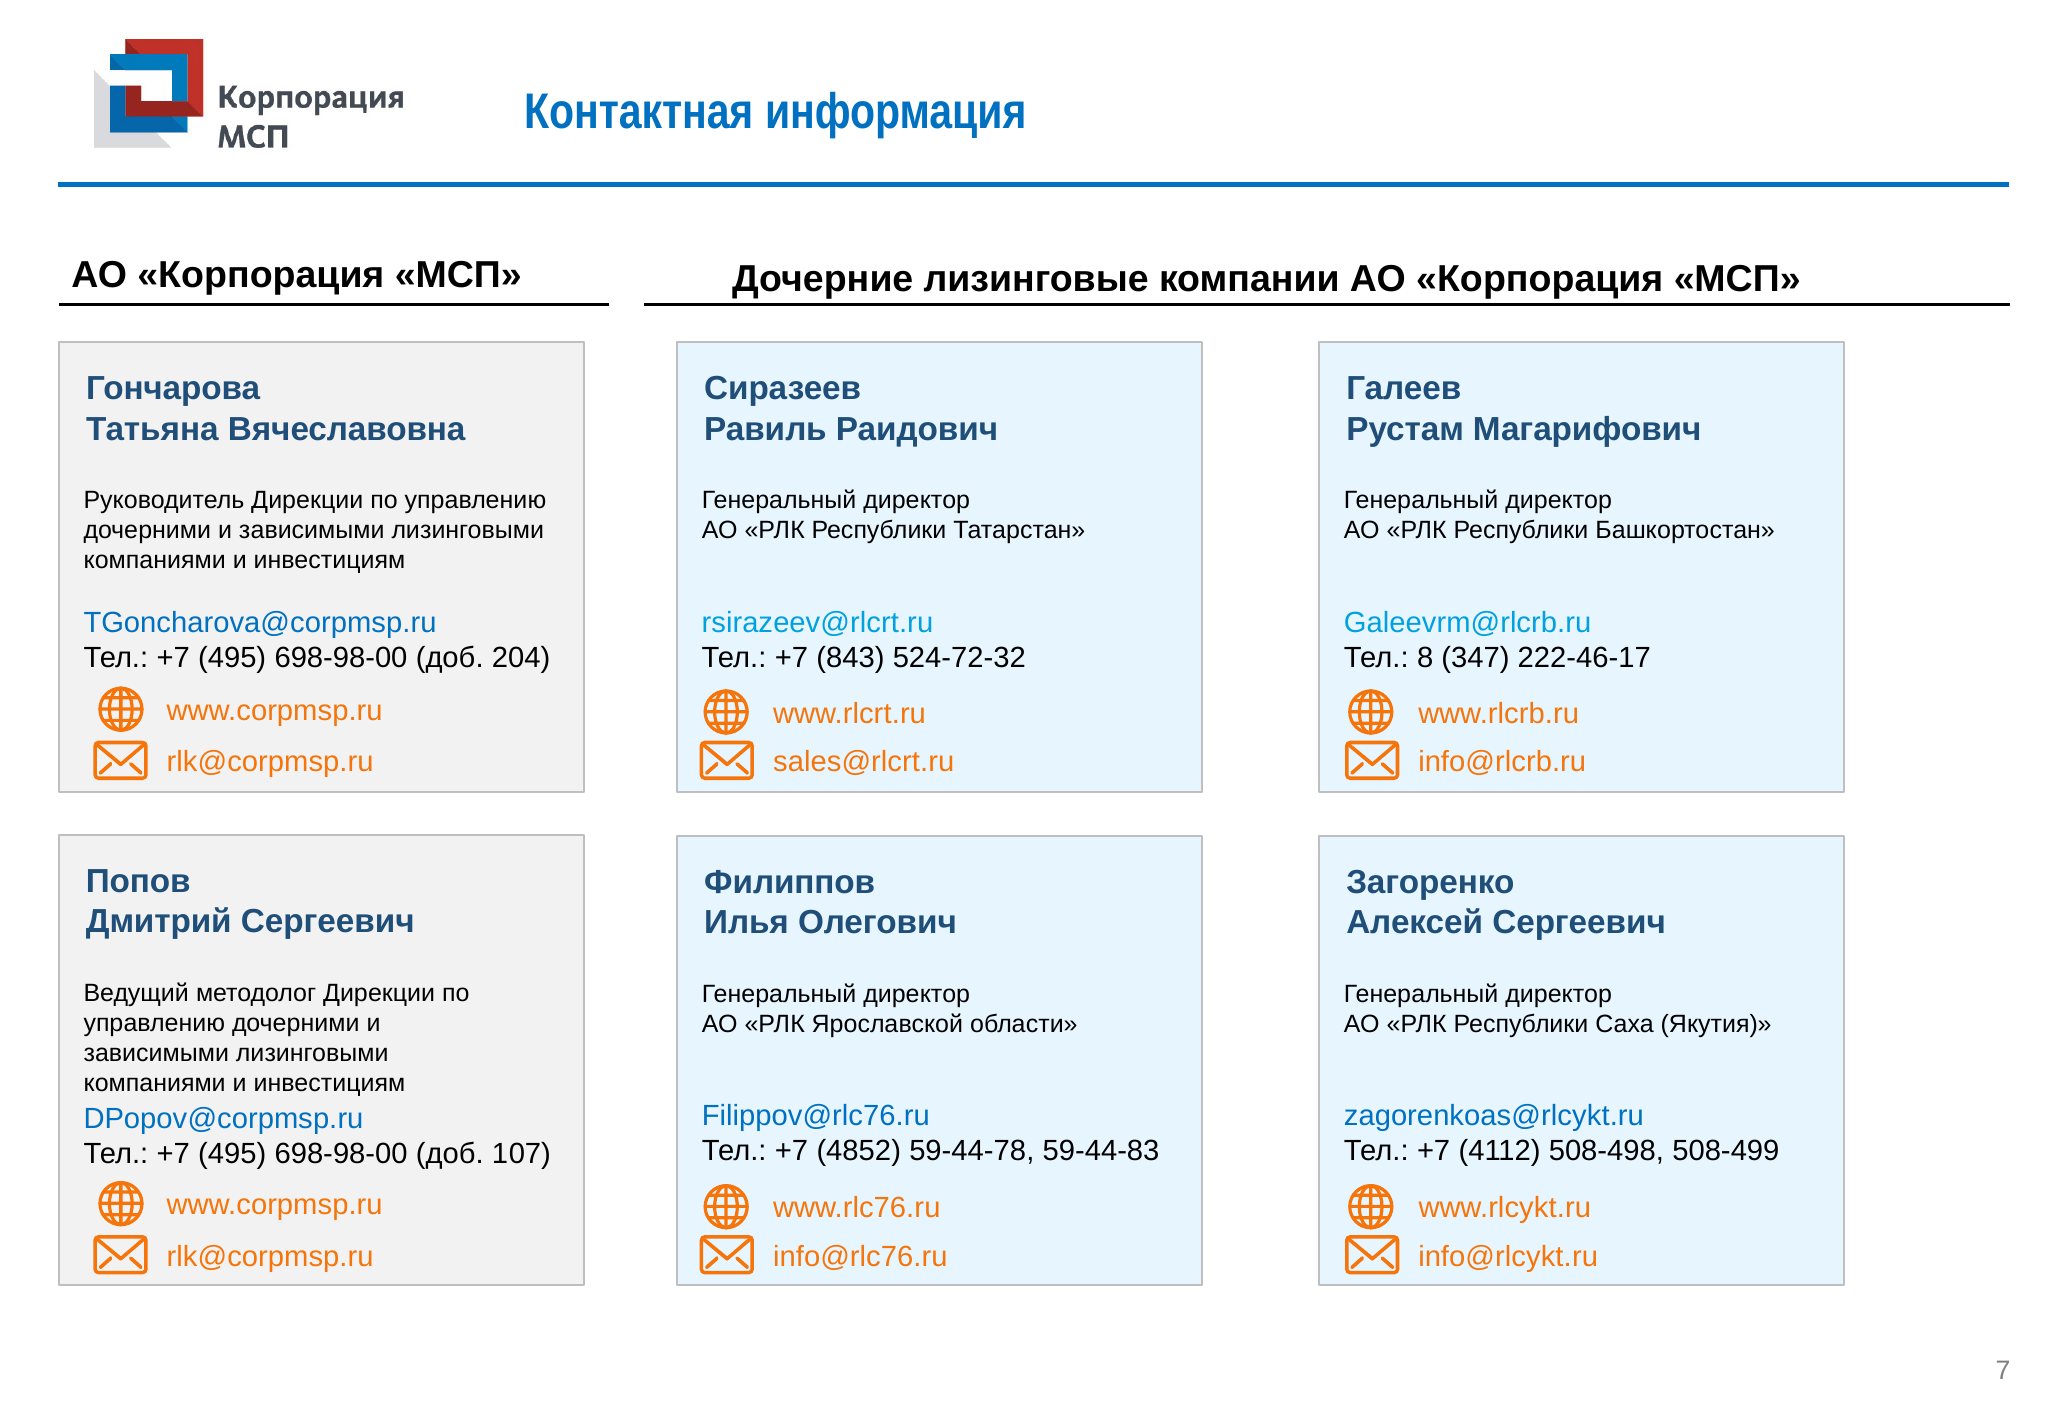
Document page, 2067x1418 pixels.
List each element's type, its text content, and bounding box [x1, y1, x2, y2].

text_box [57, 340, 586, 794]
text_box Филиппов Илья Олегович [689, 852, 1203, 940]
text_box sales@rlcrt.ru [758, 735, 1097, 785]
text_box [56, 833, 586, 1287]
text_box rlk@corpmsp.ru [151, 1229, 491, 1280]
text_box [1347, 689, 1394, 735]
text_box info@rlc76.ru [758, 1229, 1097, 1280]
text_box TGoncharova@corpmsp.ru Тел.: +7 (495) 698-98-00 (доб. 204) [68, 595, 580, 681]
text_box Сиразеев Равиль Раидович [689, 359, 1203, 446]
text_box [675, 340, 1204, 794]
text_box www.rlcrt.ru [758, 686, 1045, 735]
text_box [703, 689, 750, 735]
text_box [1317, 834, 1847, 1287]
text_box Генеральный директор АО «РЛК Ярославской области» [687, 940, 1203, 1045]
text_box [699, 1234, 755, 1275]
text_box zagorenkoas@rlcykt.ru Тел.: +7 (4112) 508-498, 508-499 [1329, 1089, 1813, 1174]
text_box www.rlcrb.ru [1403, 686, 1604, 735]
text_box Галеев Рустам Магарифович [1331, 359, 1845, 446]
text_box Генеральный директор АО «РЛК Республики Башкортостан» [1329, 446, 1845, 552]
text_box Galeevrm@rlcrb.ru Тел.: 8 (347) 222-46-17 [1329, 595, 1845, 681]
text_box Генеральный директор АО «РЛК Республики Татарстан» [687, 446, 1203, 552]
text_box Загоренко Алексей Сергеевич [1331, 852, 1845, 940]
text_box [675, 834, 1204, 1287]
text_box www.rlcykt.ru [1403, 1181, 1709, 1231]
text_box Filippov@rlc76.ru Тел.: +7 (4852) 59-44-78, 59-44-83 [687, 1089, 1194, 1174]
text_box Дочерние лизинговые компании АО «Корпорация «МСП» [717, 246, 1845, 303]
text_box Ведущий методолог Дирекции по управлению дочерними и зависимыми лизинговыми компаниями и инвестициям [68, 939, 497, 1104]
text_box Руководитель Дирекции по управлению дочерними и зависимыми лизинговыми компаниями и инвестициям [68, 446, 587, 581]
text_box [1347, 1183, 1394, 1230]
text_box Гончарова Татьяна Вячеславовна [71, 359, 588, 454]
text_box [98, 686, 144, 733]
text_box Попов Дмитрий Сергеевич [71, 852, 481, 939]
text_box АО «Корпорация «МСП» [56, 243, 1308, 303]
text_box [703, 1183, 750, 1230]
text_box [699, 740, 755, 781]
title Контактная информация [508, 50, 2054, 166]
text_box Генеральный директор АО «РЛК Республики Саха (Якутия)» [1329, 940, 1845, 1045]
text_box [1344, 1234, 1400, 1275]
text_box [93, 740, 148, 781]
text_box info@rlcrb.ru [1403, 735, 1742, 785]
text_box [1317, 340, 1847, 794]
picture [57, 11, 425, 179]
text_box rsirazeev@rlcrt.ru Тел.: +7 (843) 524-72-32 [686, 595, 1171, 681]
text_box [1344, 740, 1400, 781]
text_box www.rlc76.ru [758, 1181, 1045, 1231]
text_box DPopov@corpmsp.ru Тел.: +7 (495) 698-98-00 (доб. 107) [68, 1091, 580, 1177]
text_box www.corpmsp.ru [151, 683, 491, 734]
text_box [98, 1180, 144, 1227]
text_box info@rlcykt.ru [1403, 1229, 1742, 1280]
text_box rlk@corpmsp.ru [151, 735, 491, 785]
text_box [93, 1234, 148, 1275]
text_box www.corpmsp.ru [151, 1178, 491, 1228]
